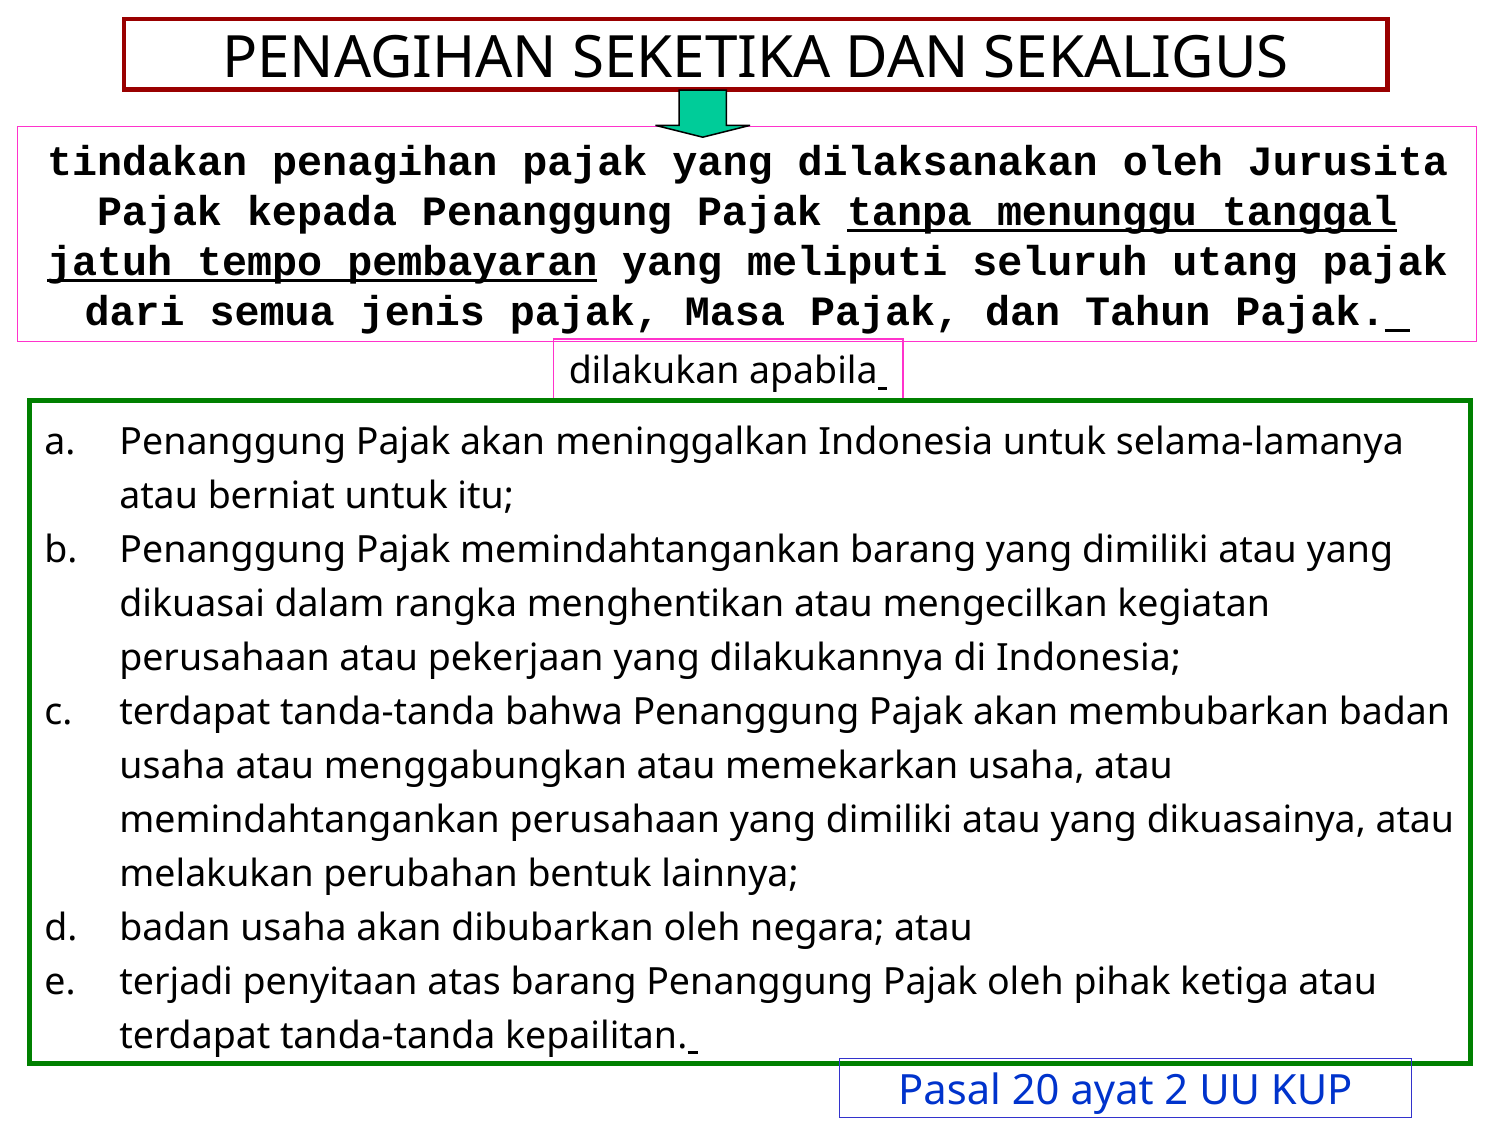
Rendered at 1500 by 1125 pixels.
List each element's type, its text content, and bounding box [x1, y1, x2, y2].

text_box dilakukan apabila [553, 338, 903, 399]
text_box Pasal 20 ayat 2 UU KUP [839, 1058, 1412, 1118]
text_box tindakan penagihan pajak yang dilaksanakan oleh Jurusita Pajak kepada Penanggung Pajak tanpa menunggu tanggal jatuh tempo pembayaran yang meliputi seluruh utang pajak dari semua jenis pajak, Masa Pajak, dan Tahun Pajak. [17, 126, 1477, 342]
title PENAGIHAN SEKETIKA DAN SEKALIGUS [123, 18, 1388, 91]
text_box Penanggung Pajak akan meninggalkan Indonesia untuk selama-lamanya atau berniat untuk itu; Penanggung Pajak memindahtangankan barang yang dimiliki atau yang dikuasai dalam rangka menghentikan atau mengecilkan kegiatan perusahaan atau pekerjaan yang dilakukannya di Indonesia; c. terdapat tanda-tanda bahwa Penanggung Pajak akan membubarkan badan usaha atau menggabungkan atau memekarkan usaha, atau memindahtangankan perusahaan yang dimiliki atau yang dikuasainya, atau melakukan perubahan bentuk lainnya; d. badan usaha akan dibubarkan oleh negara; atau e. terjadi penyitaan atas barang Penanggung Pajak oleh pihak ketiga atau terdapat tanda-tanda kepailitan. [29, 400, 1471, 1064]
text_box [655, 90, 751, 138]
